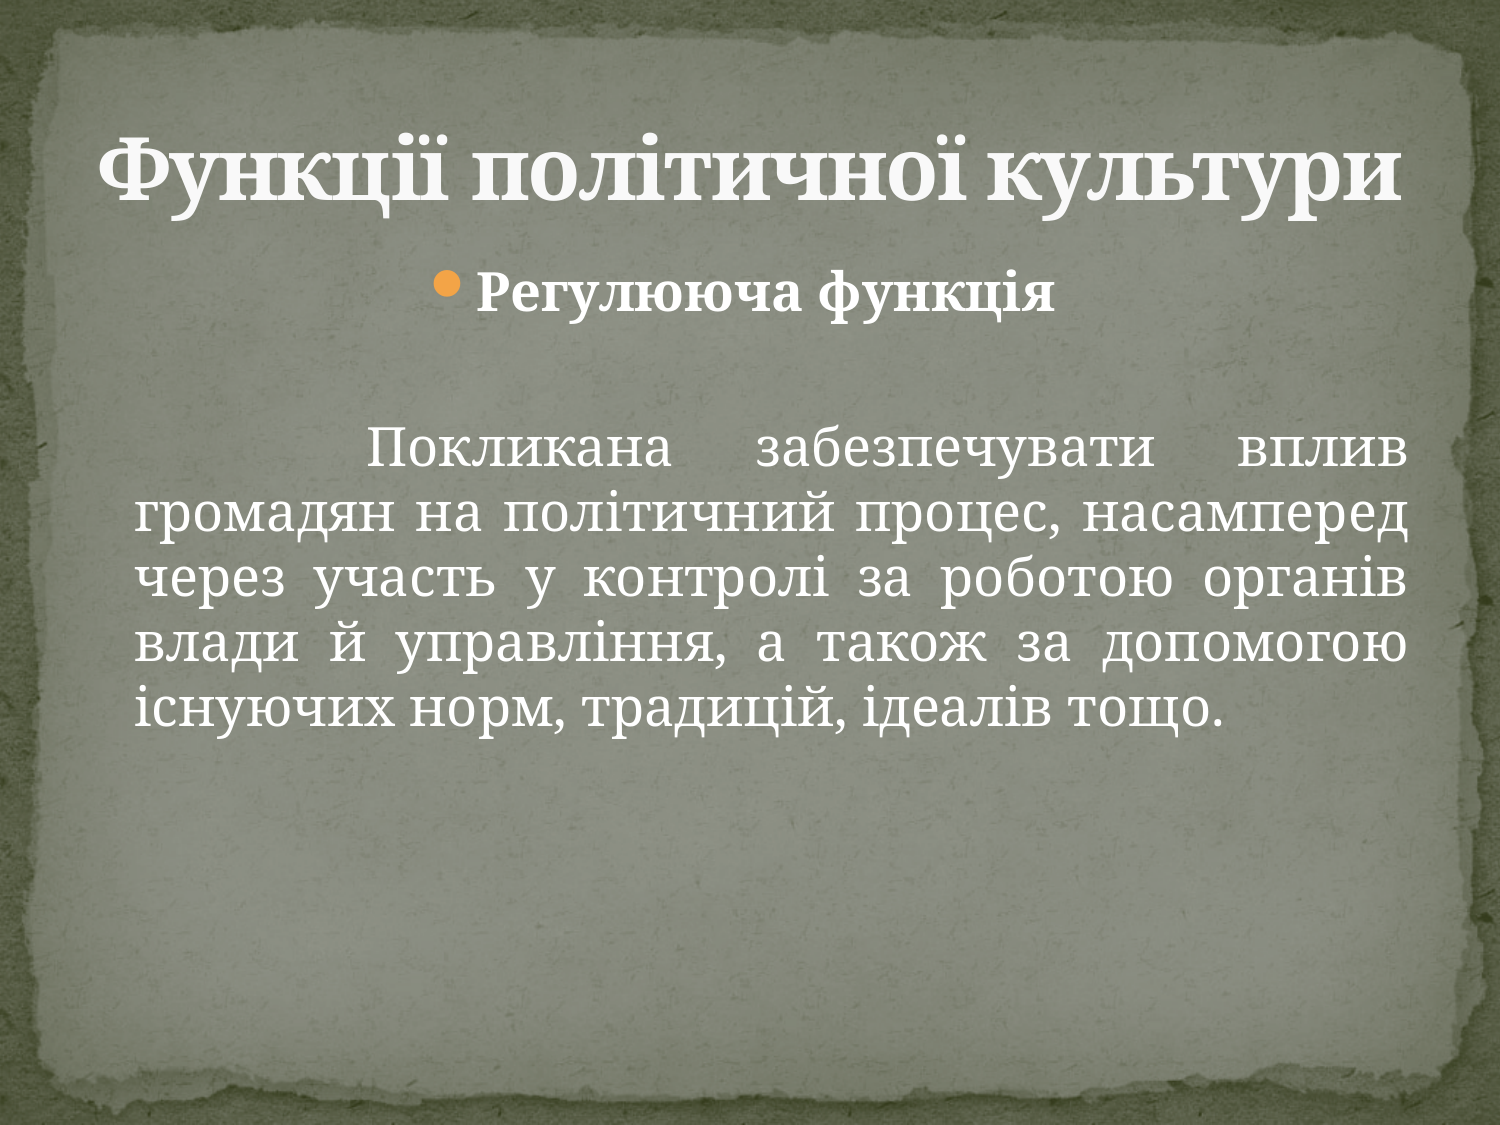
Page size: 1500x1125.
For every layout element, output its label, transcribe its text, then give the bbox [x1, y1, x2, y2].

title Функції політичної культури [74, 24, 1425, 225]
list Регулююча функція Покликана забезпечувати вплив громадян на політичний процес, насамперед через участь у контролі за роботою органів влади й управління, а також за допомогою існуючих норм, традицій, ідеалів тощо. [75, 249, 1425, 1000]
